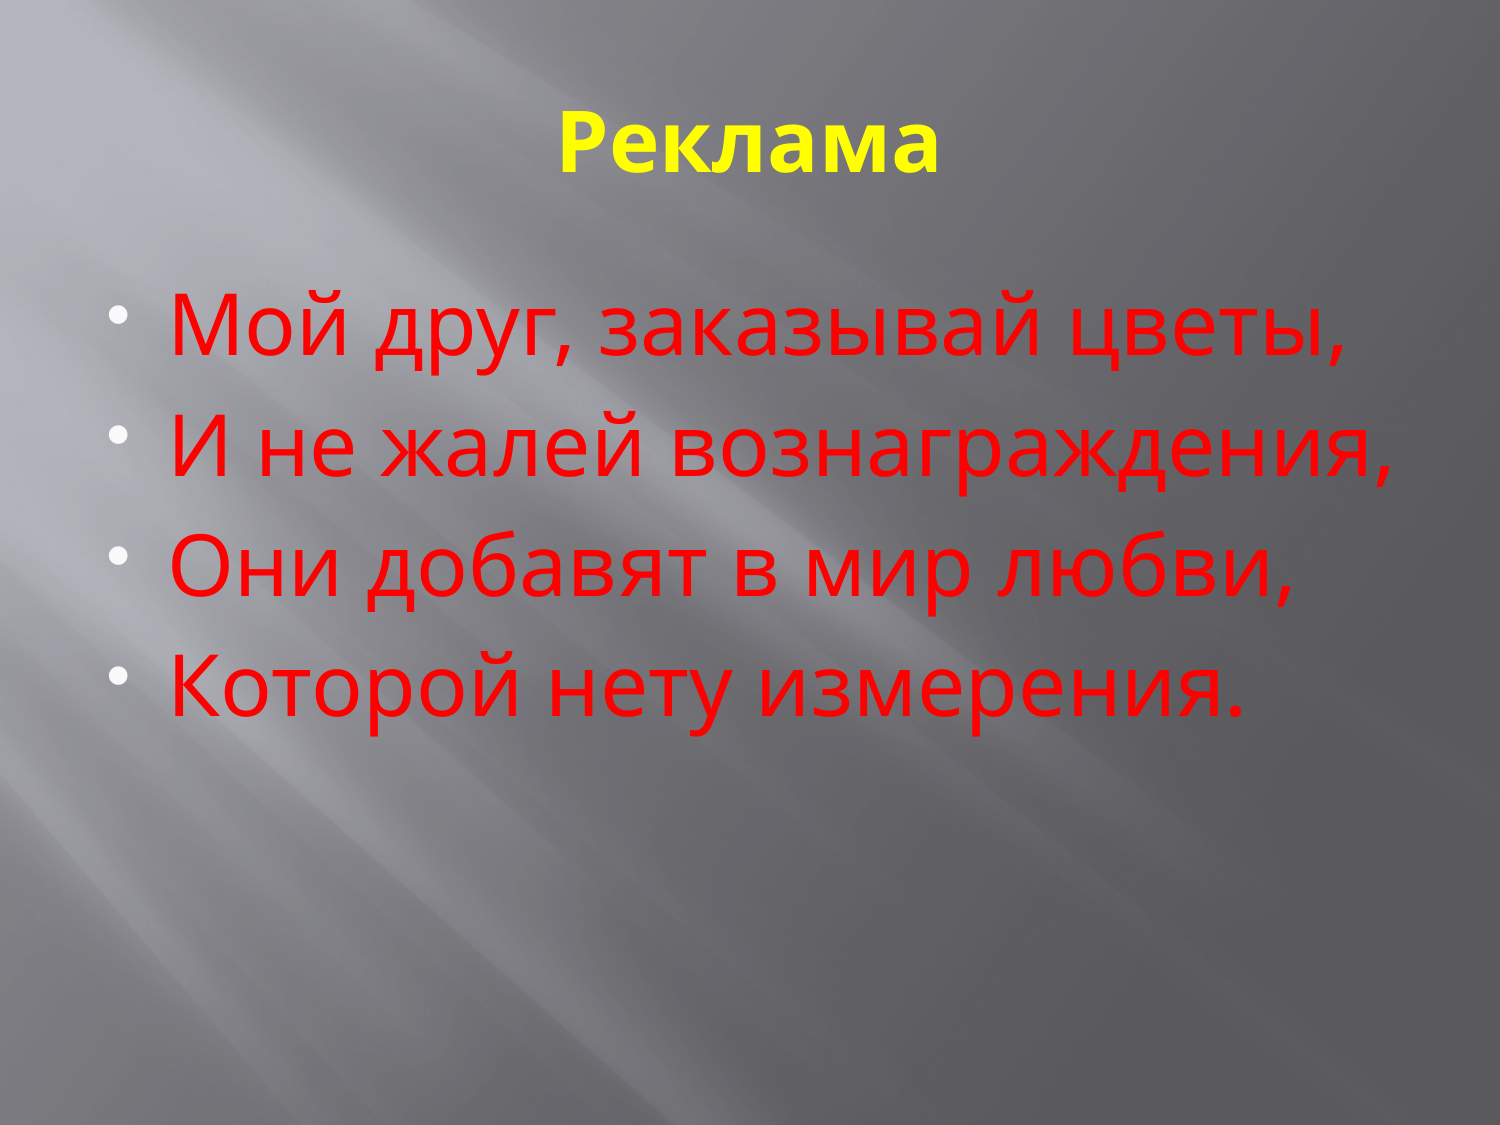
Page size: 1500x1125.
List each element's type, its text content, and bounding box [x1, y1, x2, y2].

list Мой друг, заказывай цветы, И не жалей вознаграждения, Они добавят в мир любви, Которой нету измерения. [75, 262, 1425, 1035]
title Реклама [75, 45, 1425, 233]
